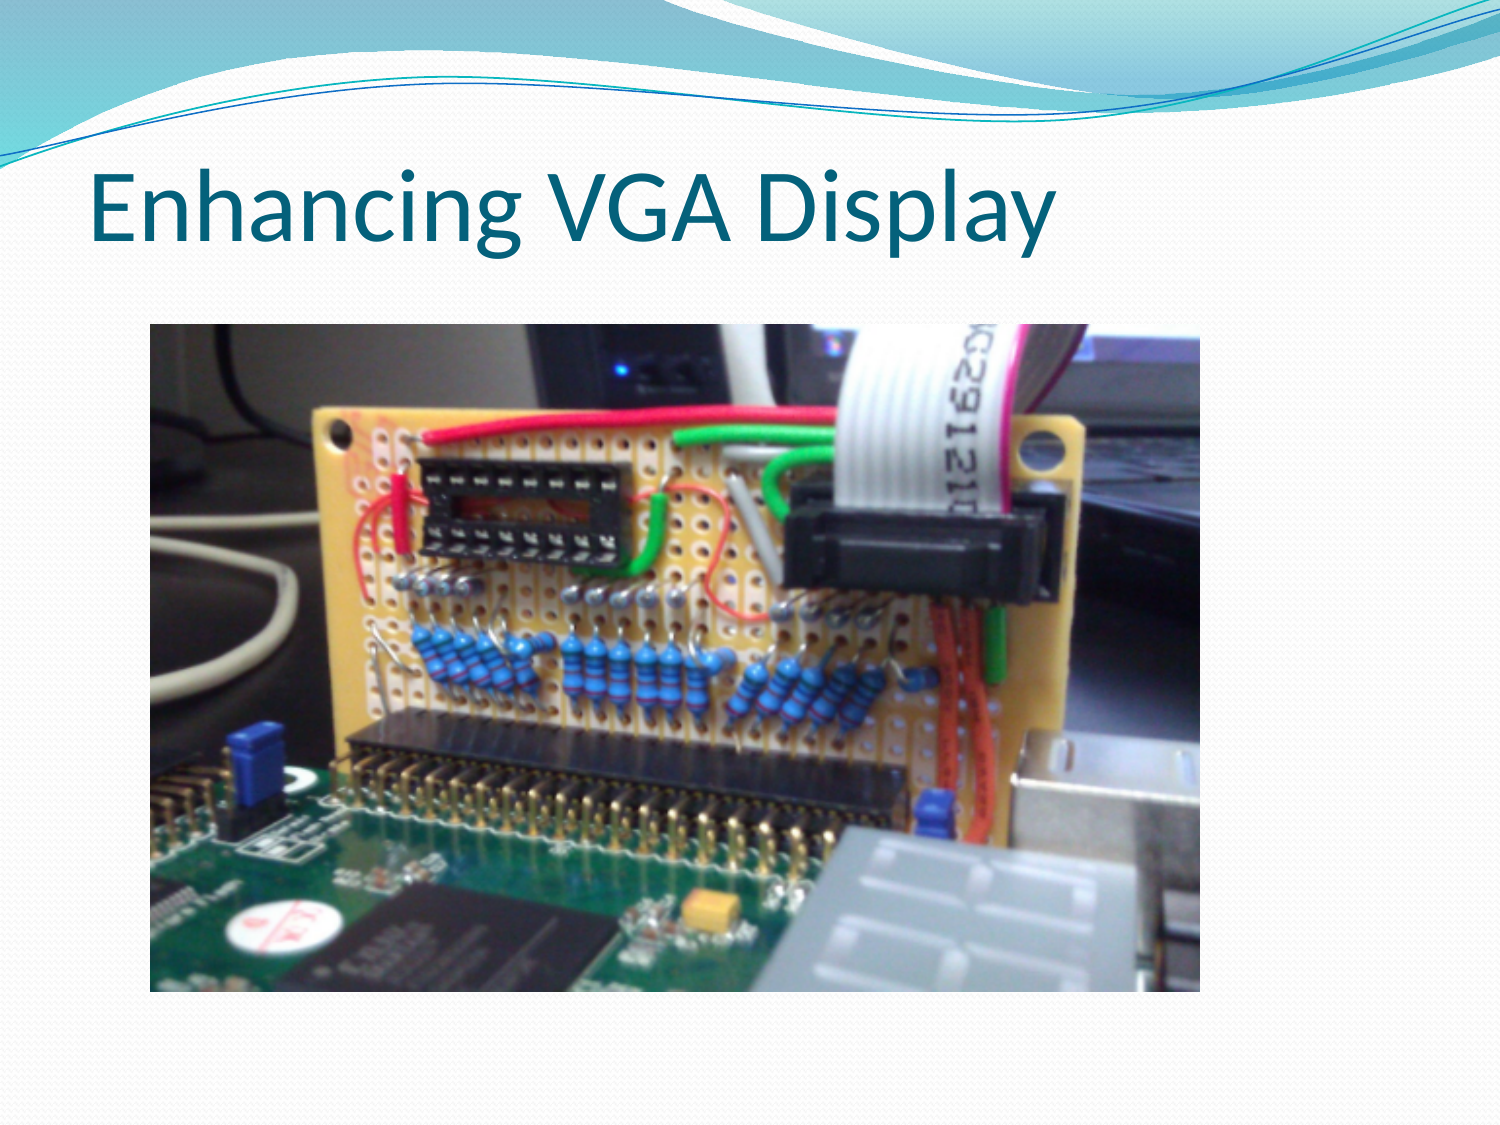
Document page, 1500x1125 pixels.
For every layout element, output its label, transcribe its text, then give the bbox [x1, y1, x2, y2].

title Enhancing VGA Display [87, 75, 1438, 263]
picture [149, 324, 1201, 993]
